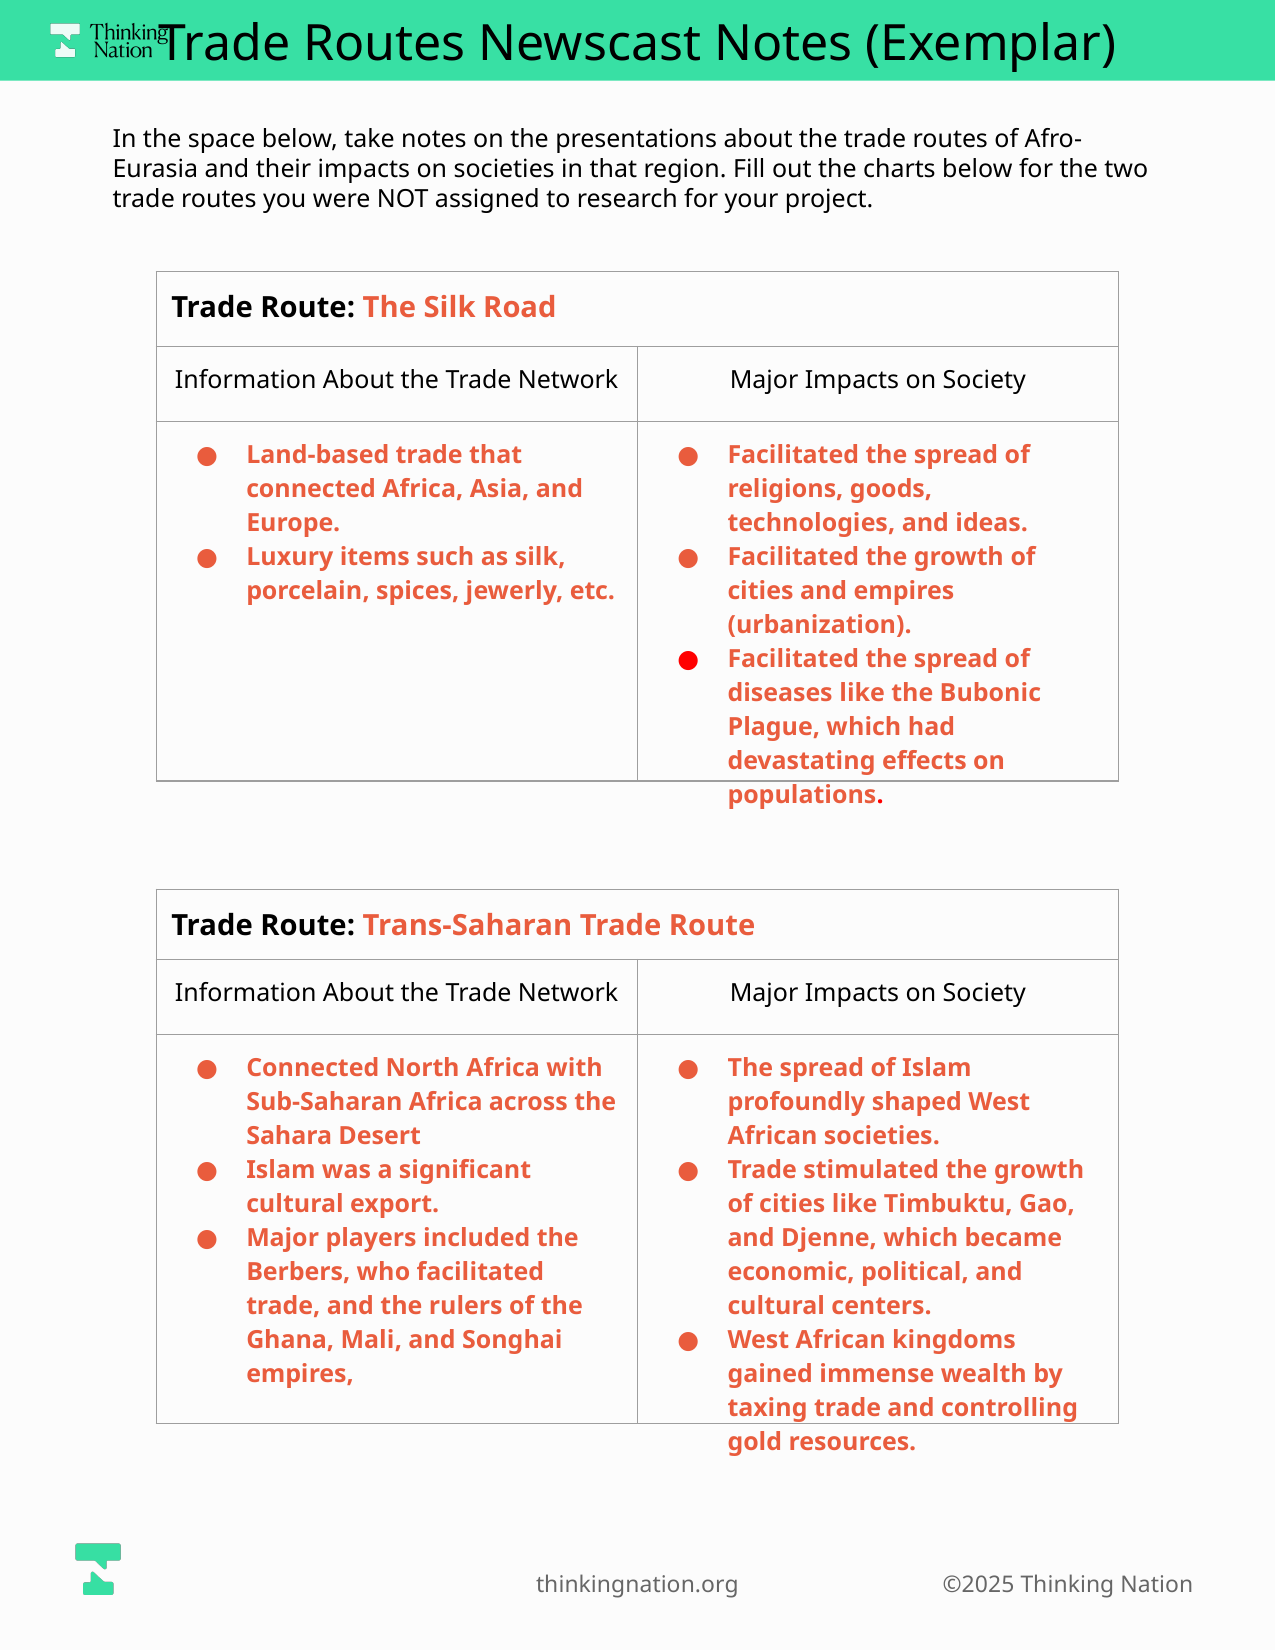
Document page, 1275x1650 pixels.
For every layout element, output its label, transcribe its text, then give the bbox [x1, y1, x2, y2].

table_cell Information About the Trade Network [157, 960, 637, 1034]
table_cell Land-based trade that connected Africa, Asia, and Europe. Luxury items such as silk, porcelain, spices, jewerly, etc. [157, 422, 637, 780]
text_box ©2025 Thinking Nation [907, 1553, 1210, 1605]
picture [62, 1533, 134, 1605]
text_box In the space below, take notes on the presentations about the trade routes of Afro-Eurasia and their impacts on societies in that region. Fill out the charts below for the two trade routes you were NOT assigned to research for your project. [97, 107, 1178, 228]
table_cell The spread of Islam profoundly shaped West African societies. Trade stimulated the growth of cities like Timbuktu, Gao, and Djenne, which became economic, political, and cultural centers. West African kingdoms gained immense wealth by taxing trade and controlling gold resources. [638, 1035, 1118, 1423]
table_cell Information About the Trade Network [157, 347, 637, 421]
picture [36, 12, 172, 69]
table_cell Facilitated the spread of religions, goods, technologies, and ideas. Facilitated the growth of cities and empires (urbanization). Facilitated the spread of diseases like the Bubonic Plague, which had devastating effects on populations. [638, 422, 1118, 780]
table_cell Connected North Africa with Sub-Saharan Africa across the Sahara Desert Islam was a significant cultural export. Major players included the Berbers, who facilitated trade, and the rulers of the Ghana, Mali, and Songhai empires, [157, 1035, 637, 1423]
table_cell Major Impacts on Society [638, 347, 1118, 421]
text_box Trade Routes Newscast Notes (Exemplar) [0, 0, 1275, 81]
text_box thinkingnation.org [486, 1553, 789, 1605]
table_header Trade Route: The Silk Road [157, 272, 1118, 346]
table_cell Major Impacts on Society [638, 960, 1118, 1034]
table_header Trade Route: Trans-Saharan Trade Route [157, 890, 1118, 959]
